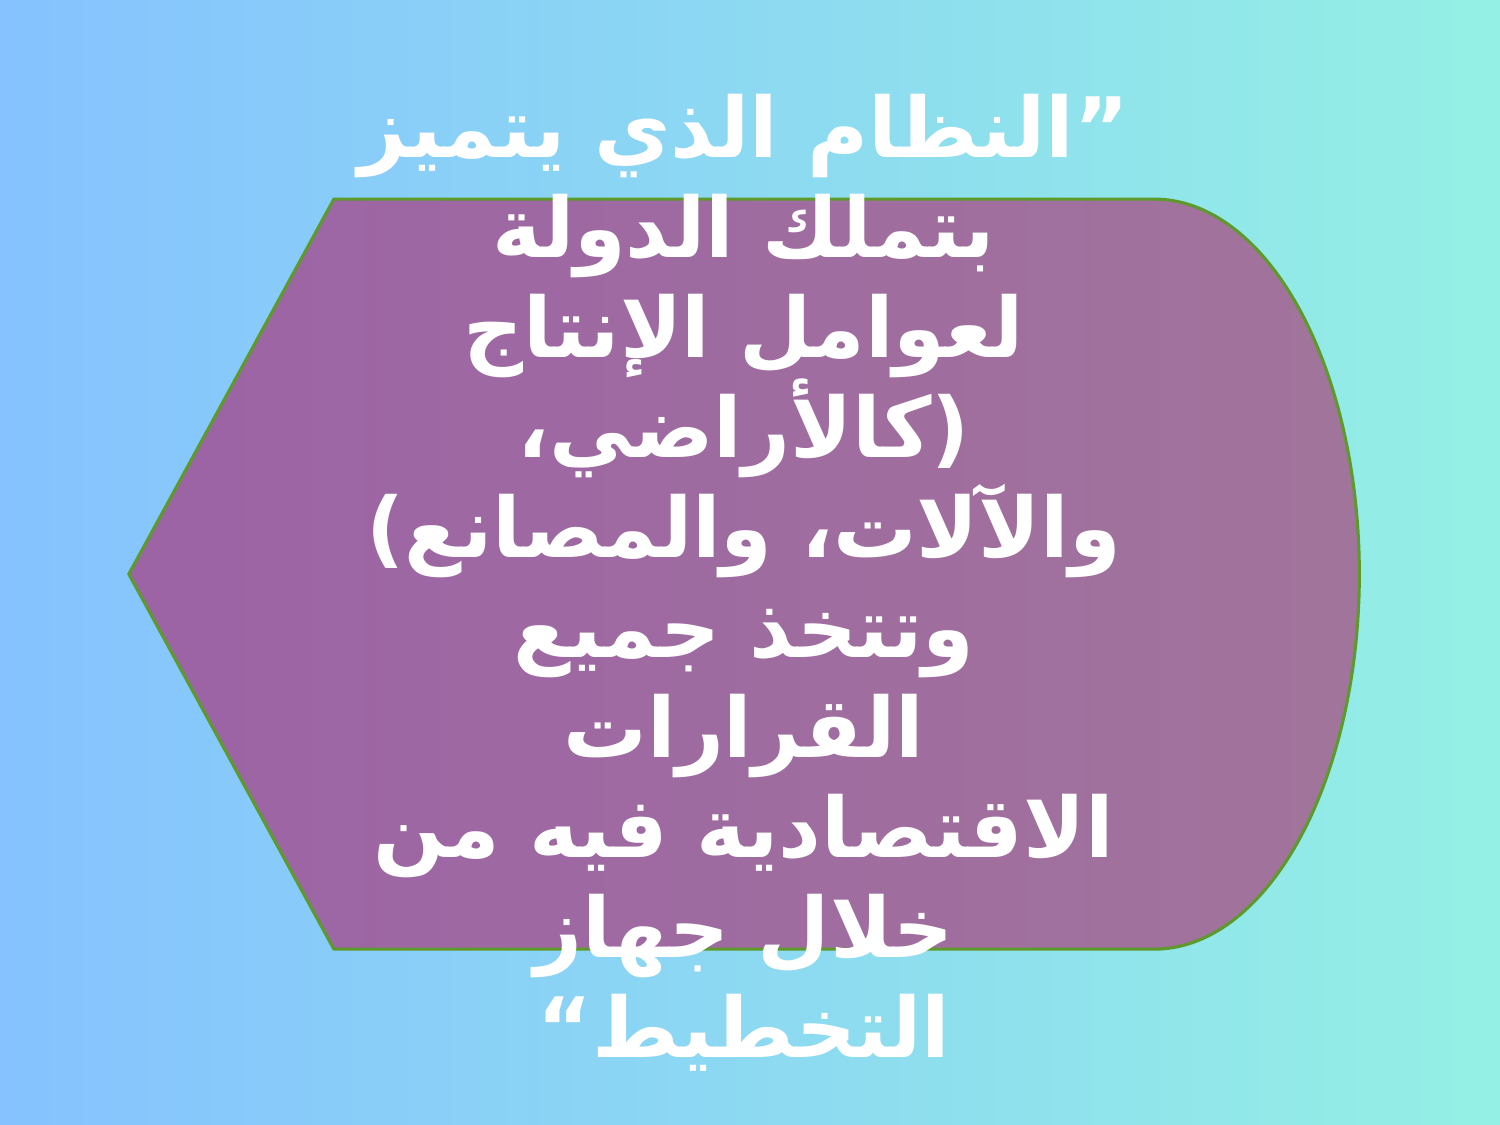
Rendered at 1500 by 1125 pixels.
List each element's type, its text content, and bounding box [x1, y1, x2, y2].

text_box ”النظام الذي يتميز بتملك الدولة لعوامل الإنتاج (كالأراضي، والآلات، والمصانع) وتتخذ جميع القرارات الاقتصادية فيه من خلال جهاز التخطيط“ [127, 197, 1361, 951]
